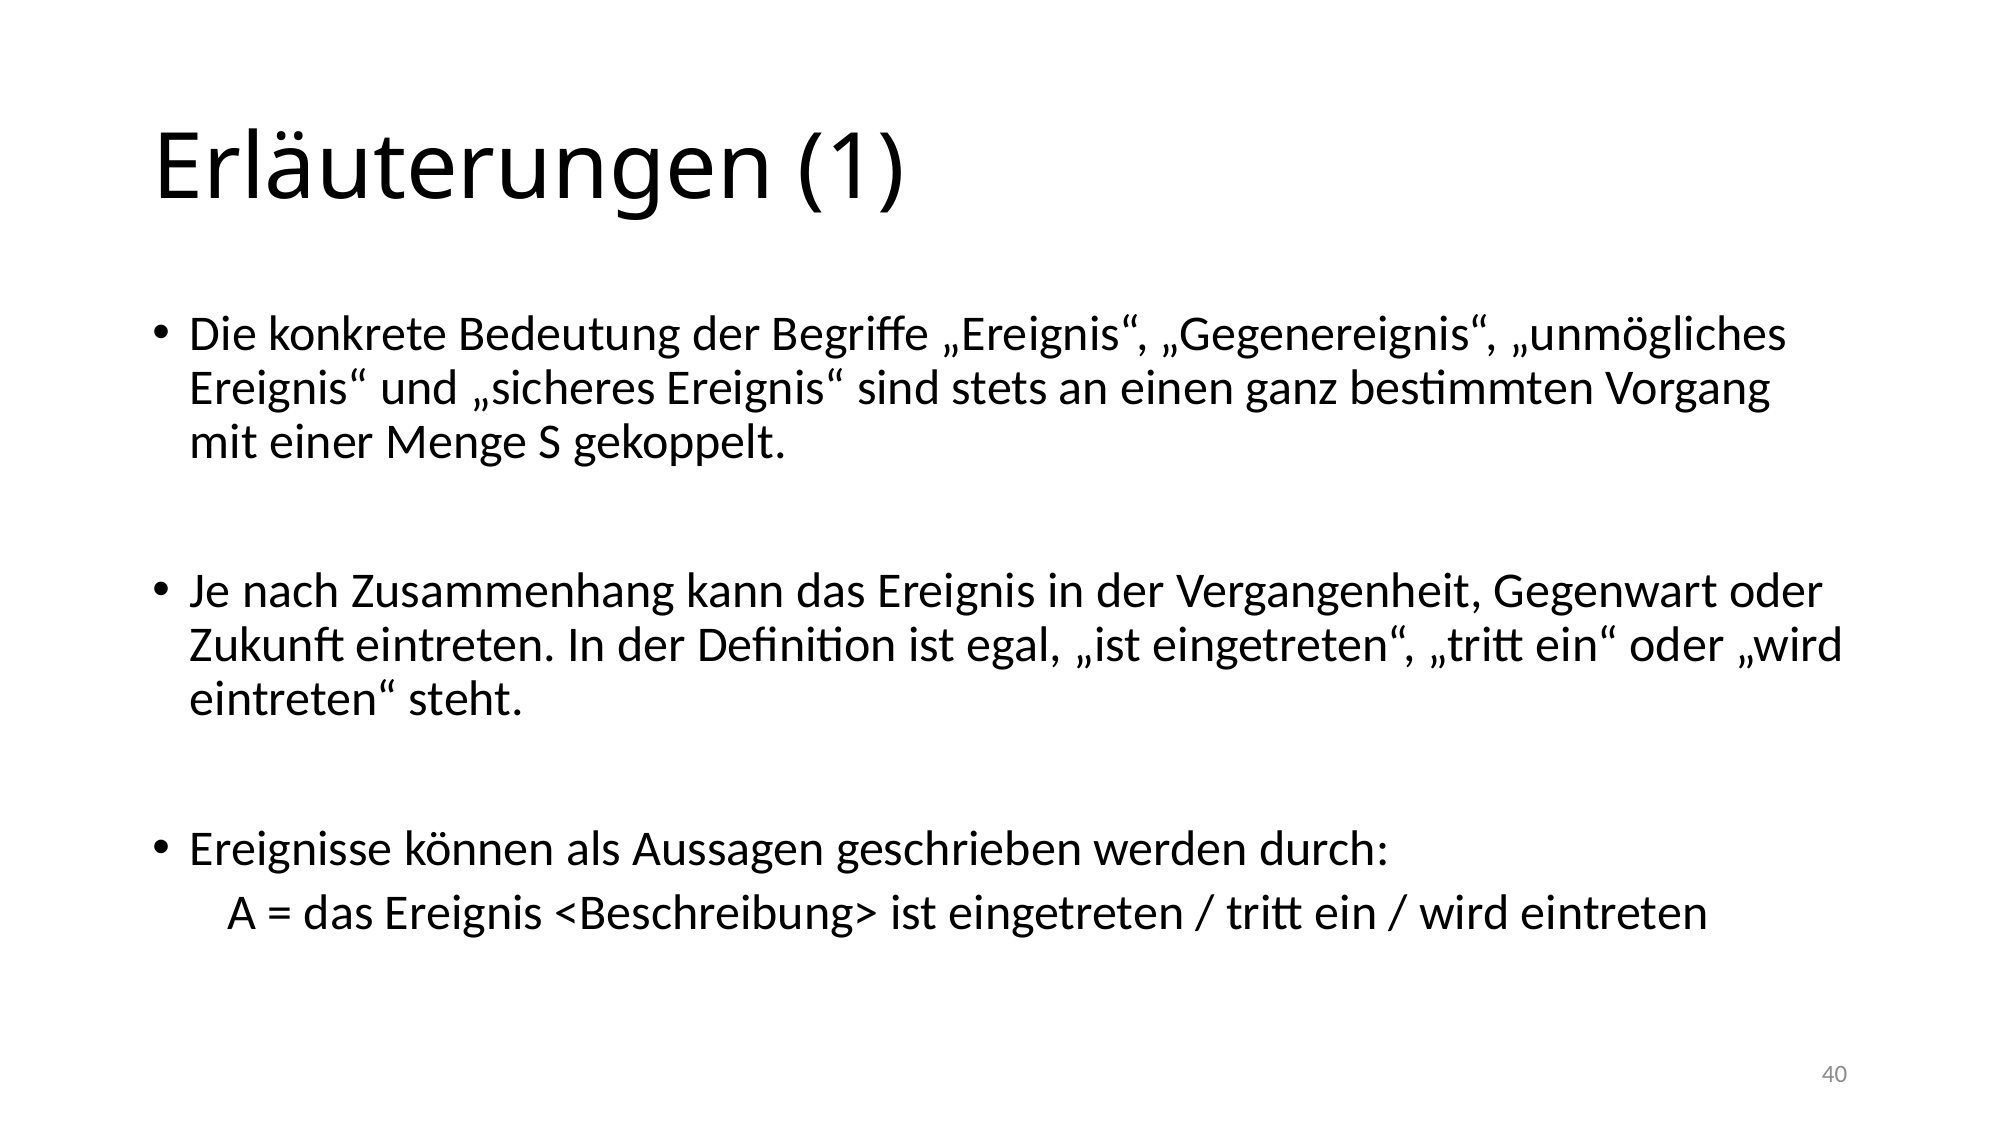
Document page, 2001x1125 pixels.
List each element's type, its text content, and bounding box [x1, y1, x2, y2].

title Erläuterungen (1) [137, 59, 1882, 278]
slide_number 40 [1412, 1042, 1863, 1103]
list Die konkrete Bedeutung der Begriffe „Ereignis“, „Gegenereignis“, „unmögliches Ereignis“ und „sicheres Ereignis“ sind stets an einen ganz bestimmten Vorgang mit einer Menge S gekoppelt. Je nach Zusammenhang kann das Ereignis in der Vergangenheit, Gegenwart oder Zukunft eintreten. In der Definition ist egal, „ist eingetreten“, „tritt ein“ oder „wird eintreten“ steht. Ereignisse können als Aussagen geschrieben werden durch: A = das Ereignis <Beschreibung> ist eingetreten / tritt ein / wird eintreten [137, 299, 1863, 1014]
